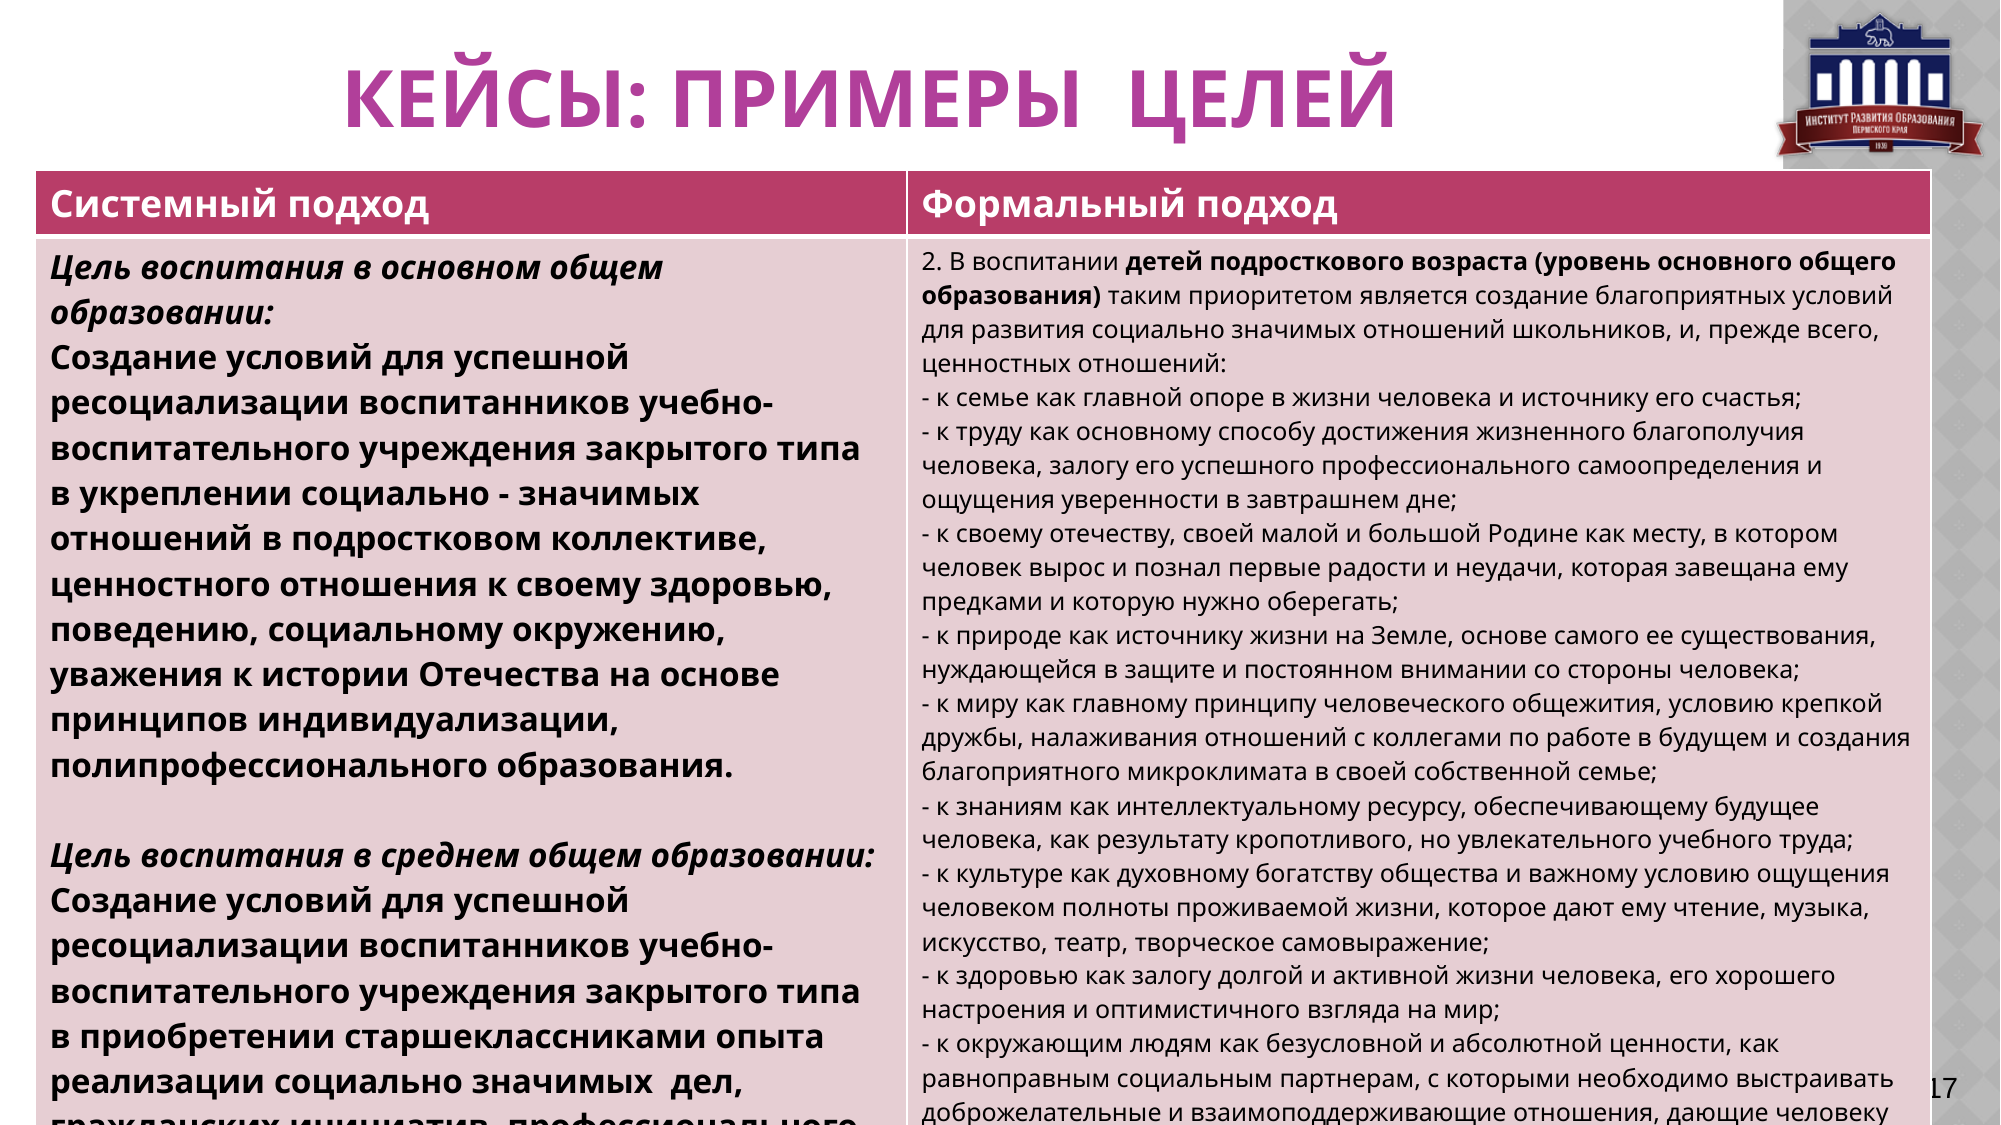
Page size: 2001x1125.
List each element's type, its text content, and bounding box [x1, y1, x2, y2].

title Кейсы: Примеры целей [99, 32, 1684, 144]
table_cell Цель воспитания в основном общем образовании: Создание условий для успешной ресоциализации воспитанников учебно-воспитательного учреждения закрытого типа в укреплении социально - значимых отношений в подростковом коллективе, ценностного отношения к своему здоровью, поведению, социальному окружению, уважения к истории Отечества на основе принципов индивидуализации, полипрофессионального образования. Цель воспитания в среднем общем образовании: Создание условий для успешной ресоциализации воспитанников учебно-воспитательного учреждения закрытого типа в приобретении старшеклассниками опыта реализации социально значимых дел, гражданских инициатив, профессионального самоопределения на основе принципов индивидуализации, полипрофессионального образования. [36, 239, 906, 1125]
table_cell 2. В воспитании детей подросткового возраста (уровень основного общего образования) таким приоритетом является создание благоприятных условий для развития социально значимых отношений школьников, и, прежде всего, ценностных отношений: - к семье как главной опоре в жизни человека и источнику его счастья; - к труду как основному способу достижения жизненного благополучия человека, залогу его успешного профессионального самоопределения и ощущения уверенности в завтрашнем дне; - к своему отечеству, своей малой и большой Родине как месту, в котором человек вырос и познал первые радости и неудачи, которая завещана ему предками и которую нужно оберегать; - к природе как источнику жизни на Земле, основе самого ее существования, нуждающейся в защите и постоянном внимании со стороны человека; - к миру как главному принципу человеческого общежития, условию крепкой дружбы, налаживания отношений с коллегами по работе в будущем и создания благоприятного микроклимата в своей собственной семье; - к знаниям как интеллектуальному ресурсу, обеспечивающему будущее человека, как результату кропотливого, но увлекательного учебного труда; - к культуре как духовному богатству общества и важному условию ощущения человеком полноты проживаемой жизни, которое дают ему чтение, музыка, искусство, театр, творческое самовыражение; - к здоровью как залогу долгой и активной жизни человека, его хорошего настроения и оптимистичного взгляда на мир; - к окружающим людям как безусловной и абсолютной ценности, как равноправным социальным партнерам, с которыми необходимо выстраивать доброжелательные и взаимоподдерживающие отношения, дающие человеку радость общения и позволяющие избегать чувства одиночества; - к самим себе как хозяевам своей судьбы, самоопределяющимся и самореализующимся личностям, отвечающим за свое собственное будущее. [908, 239, 1930, 1125]
table_header Формальный подход [908, 171, 1930, 234]
table_header Системный подход [36, 171, 906, 234]
picture [1772, 6, 1989, 163]
